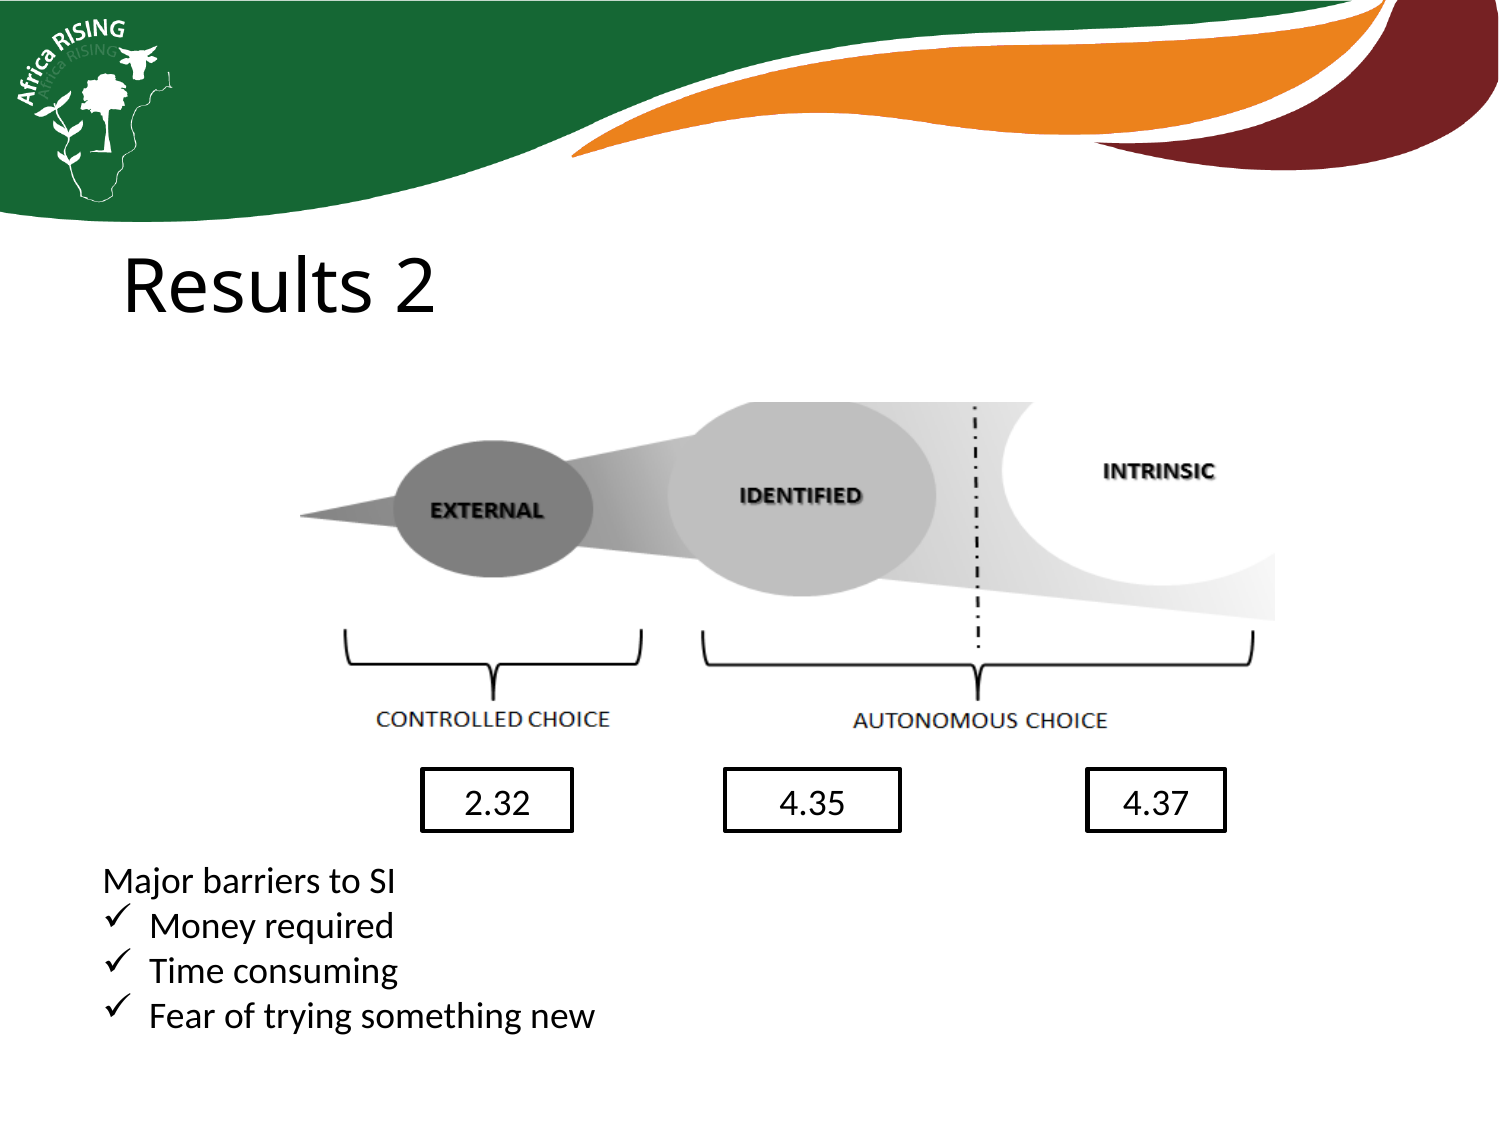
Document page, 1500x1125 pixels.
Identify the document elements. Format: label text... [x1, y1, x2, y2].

picture [299, 402, 1276, 754]
text_box Major barriers to SI Money required Time consuming Fear of trying something new [85, 848, 665, 1089]
list Results 2 [87, 224, 1363, 363]
text_box 2.32 [420, 767, 574, 833]
text_box 4.35 [723, 767, 902, 833]
picture [0, 0, 1499, 222]
text_box 4.37 [1085, 767, 1227, 833]
